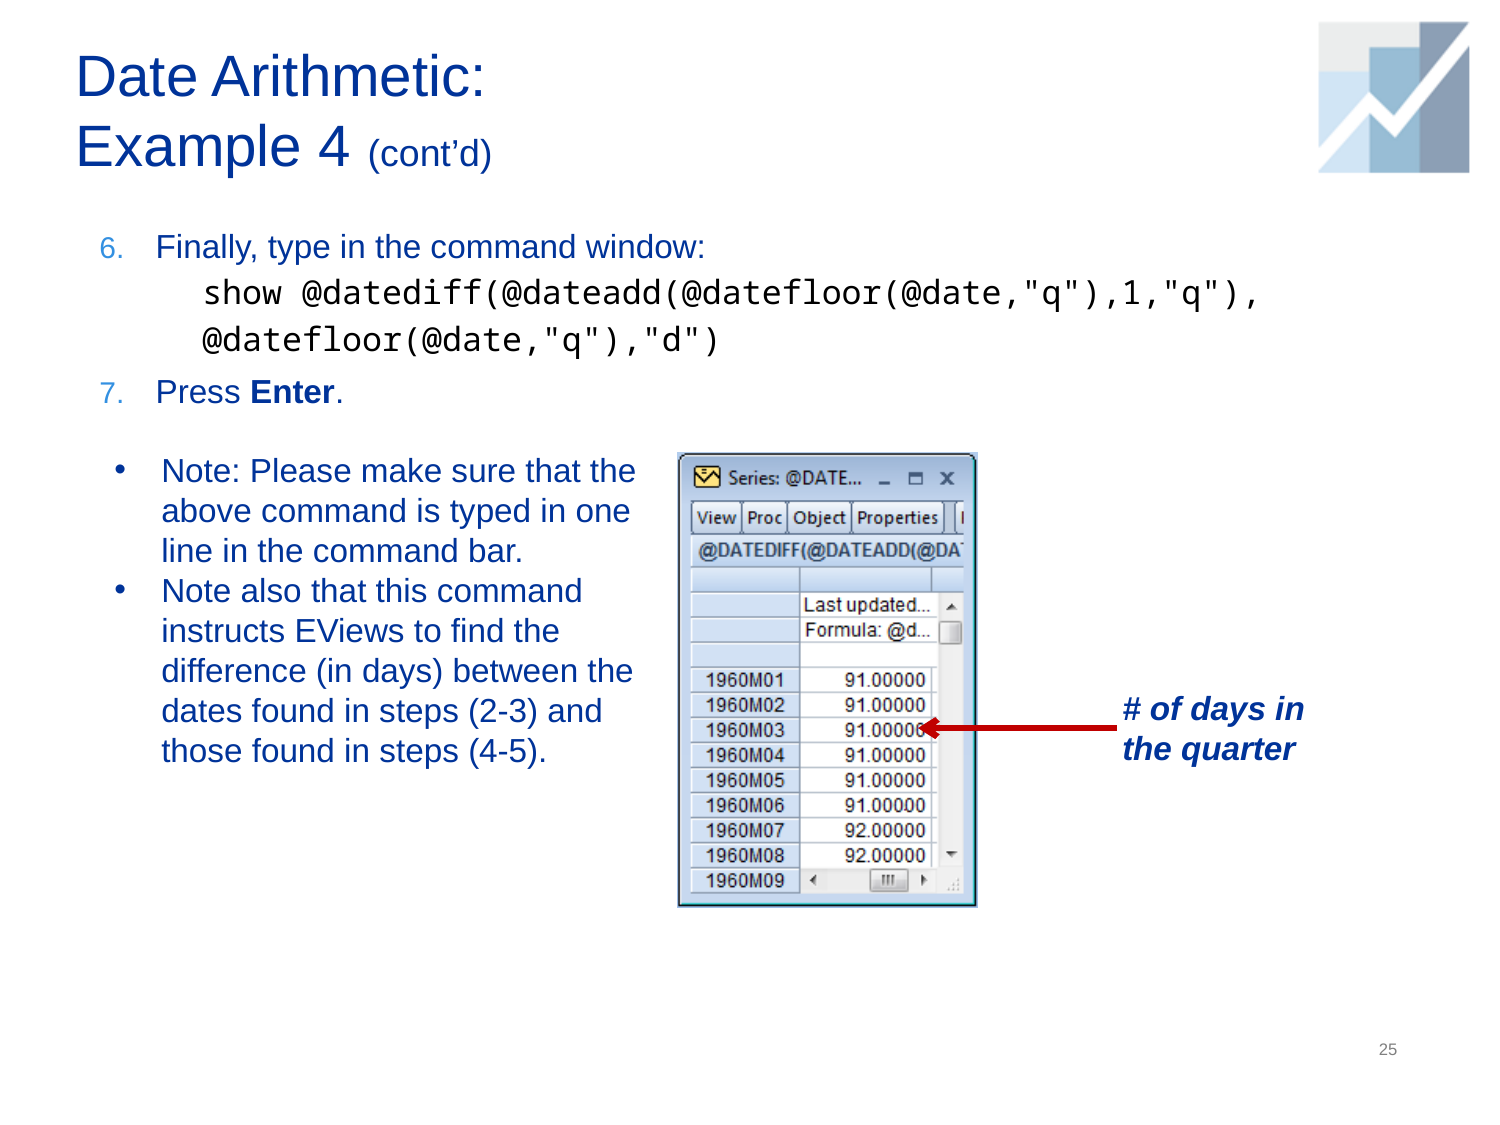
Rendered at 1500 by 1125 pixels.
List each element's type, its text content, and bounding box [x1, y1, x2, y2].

text_box Note: Please make sure that the above command is typed in one line in the command bar. Note also that this command instructs EViews to find the difference (in days) between the dates found in steps (2-3) and those found in steps (4-5). [99, 441, 678, 776]
text_box Finally, type in the command window: show @datediff(@dateadd(@datefloor(@date,"q"),1,"q"), @datefloor(@date,"q"),"d") Press Enter. [84, 217, 1500, 1005]
text_box Date Arithmetic: Example 4 (cont’d) [60, 0, 1295, 186]
picture [1300, 11, 1479, 181]
slide_number 25 [1262, 1015, 1413, 1067]
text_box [677, 452, 1356, 908]
